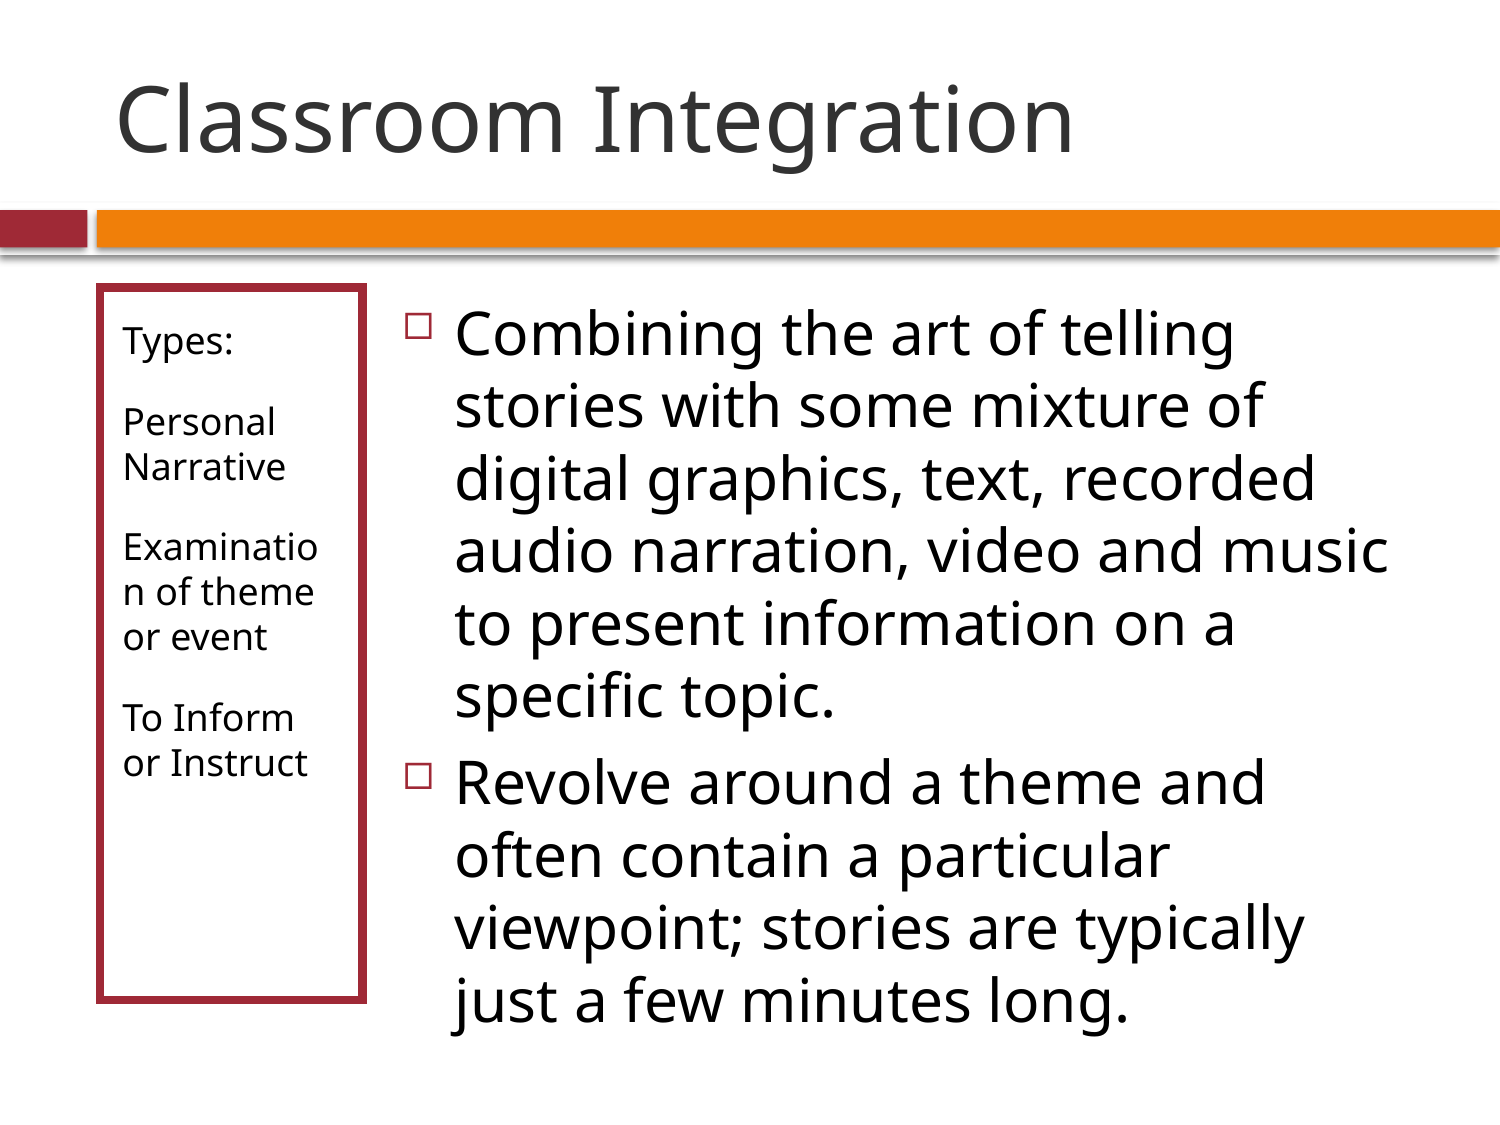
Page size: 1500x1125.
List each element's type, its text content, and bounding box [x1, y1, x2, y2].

list Combining the art of telling stories with some mixture of digital graphics, text, recorded audio narration, video and music to present information on a specific topic. Revolve around a theme and often contain a particular viewpoint; stories are typically just a few minutes long. [387, 287, 1438, 1013]
title Classroom Integration [99, 44, 1425, 188]
list Types: Personal Narrative Examination of theme or event To Inform or Instruct [96, 283, 367, 1004]
